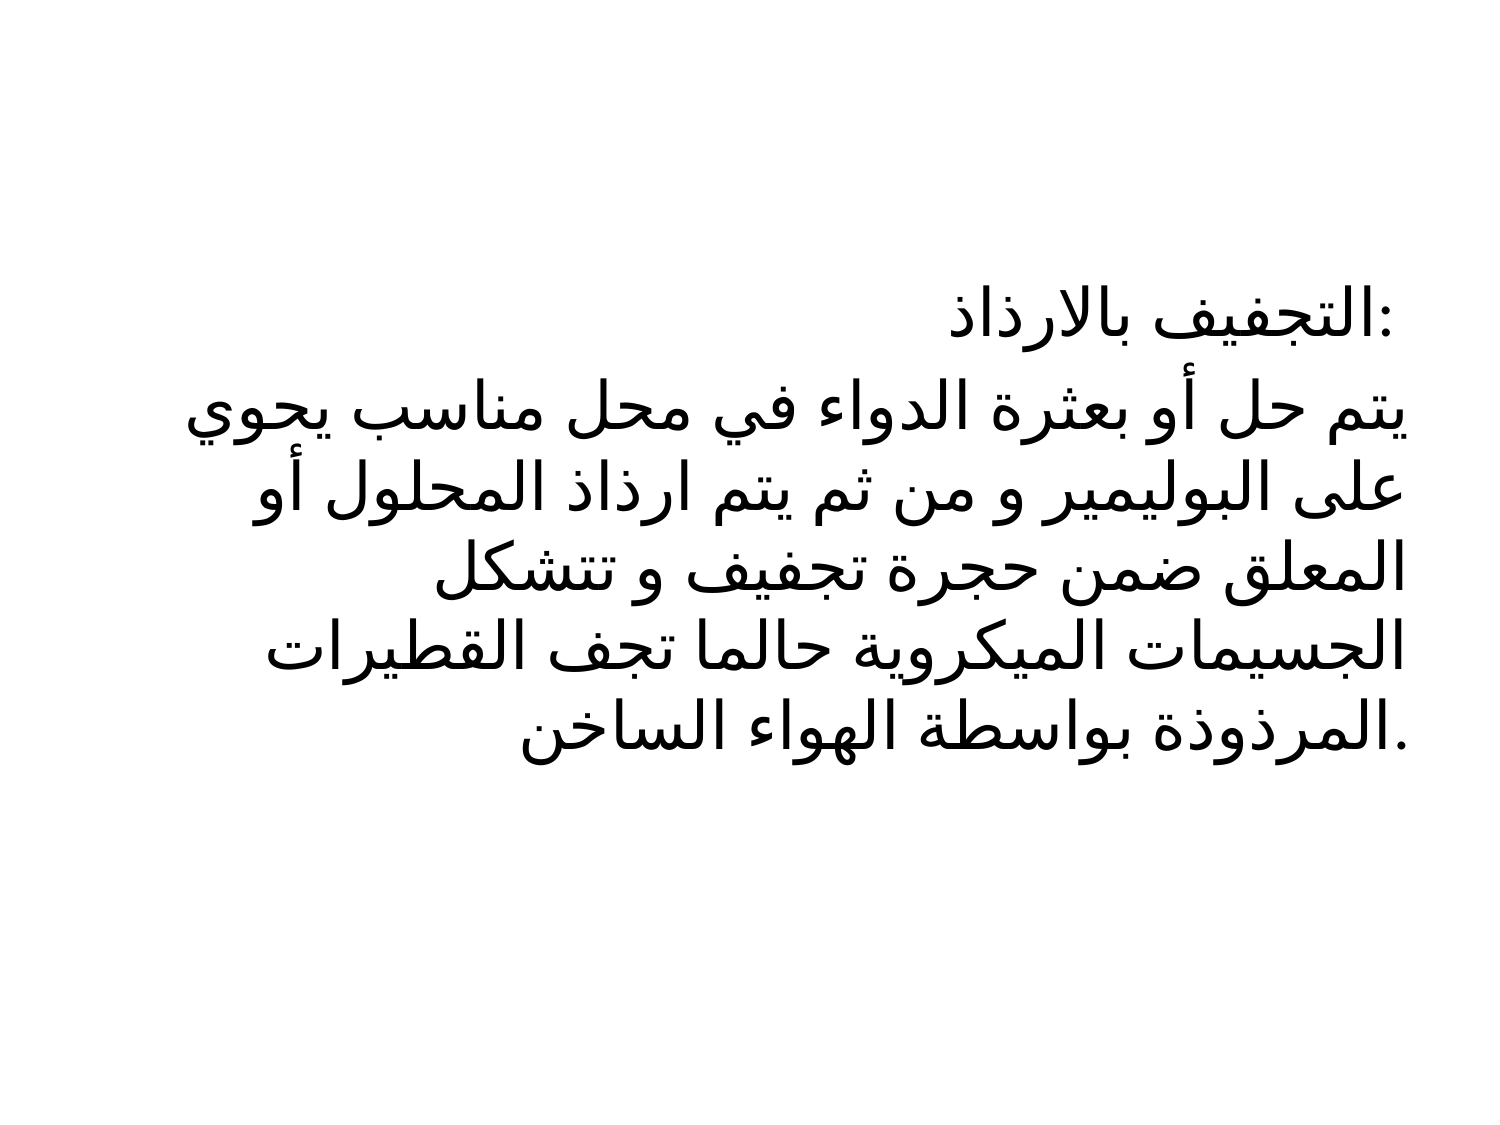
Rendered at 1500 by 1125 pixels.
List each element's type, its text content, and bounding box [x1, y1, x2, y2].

list التجفيف بالارذاذ: يتم حل أو بعثرة الدواء في محل مناسب يحوي على البوليمير و من ثم يتم ارذاذ المحلول أو المعلق ضمن حجرة تجفيف و تتشكل الجسيمات الميكروية حالما تجف القطيرات المرذوذة بواسطة الهواء الساخن. [75, 262, 1425, 1005]
